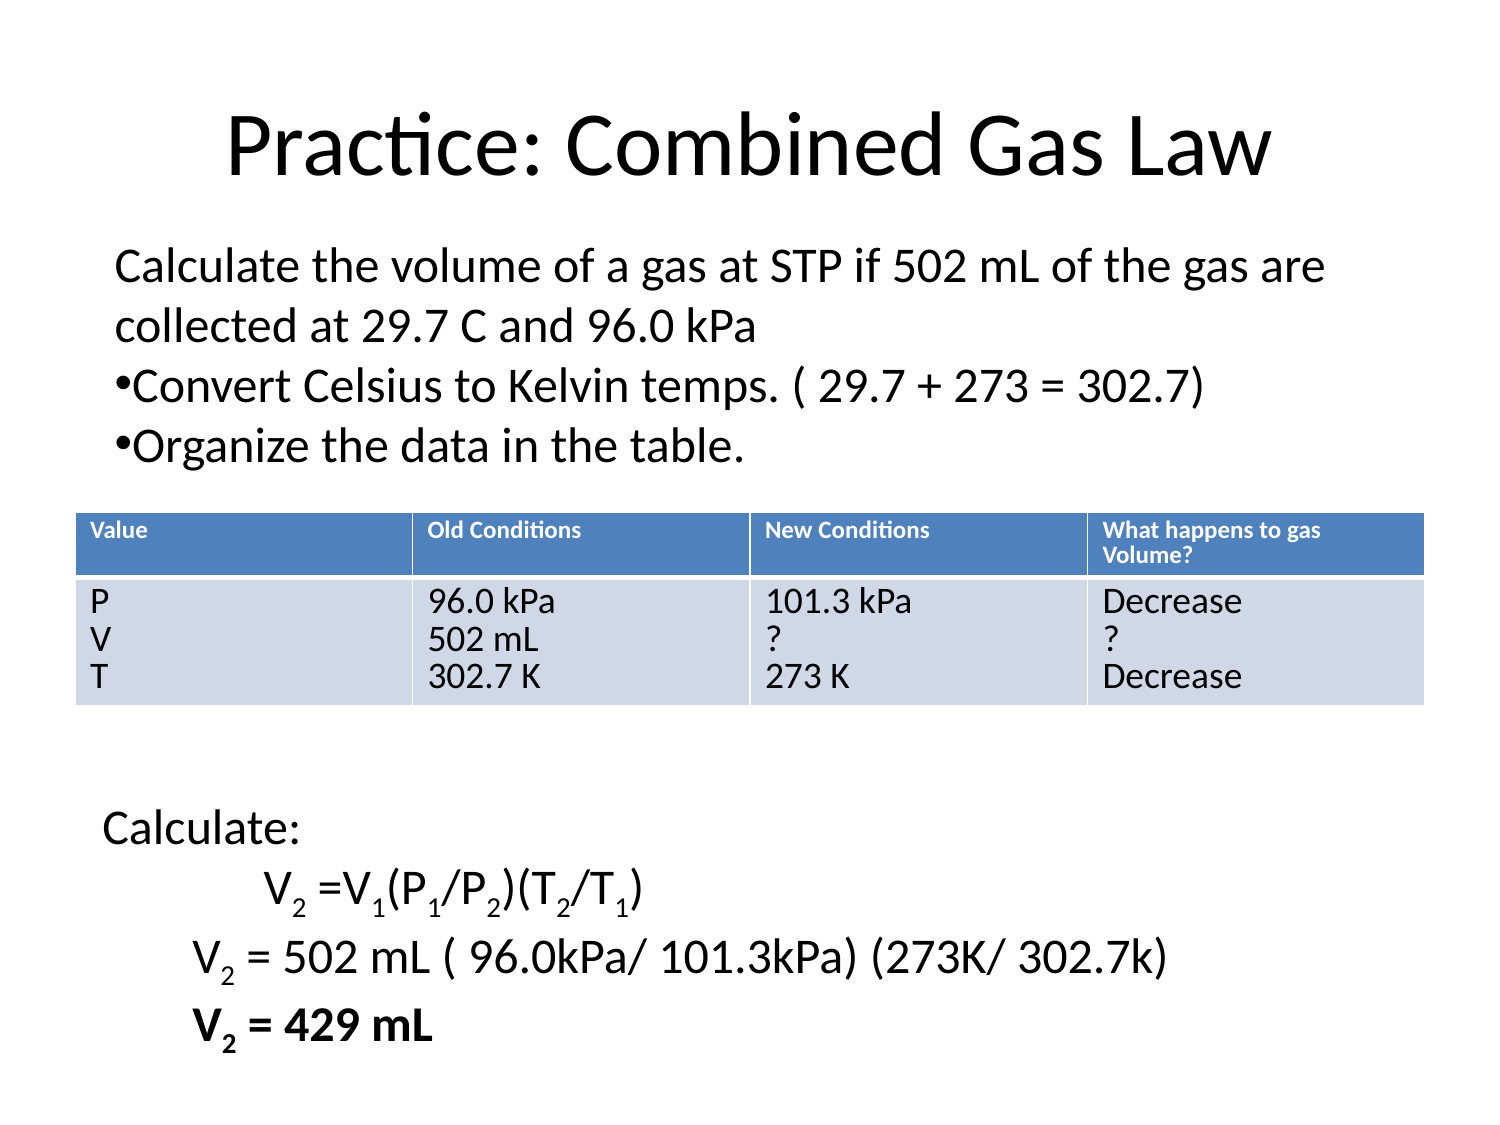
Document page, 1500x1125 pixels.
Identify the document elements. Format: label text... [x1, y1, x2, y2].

table_header New Conditions [751, 513, 1087, 575]
table_cell Decrease ? Decrease [1088, 580, 1424, 705]
text_box Calculate the volume of a gas at STP if 502 mL of the gas are collected at 29.7 C and 96.0 kPa Convert Celsius to Kelvin temps. ( 29.7 + 273 = 302.7) Organize the data in the table. [99, 224, 1388, 480]
table_header Value [76, 513, 412, 575]
table_cell 96.0 kPa 502 mL 302.7 K [413, 580, 749, 705]
table_cell 101.3 kPa ? 273 K [751, 580, 1087, 705]
table_header Old Conditions [413, 513, 749, 575]
table_cell P V T [76, 580, 412, 705]
title Practice: Combined Gas Law [75, 45, 1425, 233]
table_header What happens to gas Volume? [1088, 513, 1424, 575]
text_box Calculate: V2 =V1(P1/P2)(T2/T1) V2 = 502 mL ( 96.0kPa/ 101.3kPa) (273K/ 302.7k) V2 = 429 mL [87, 787, 1388, 1067]
